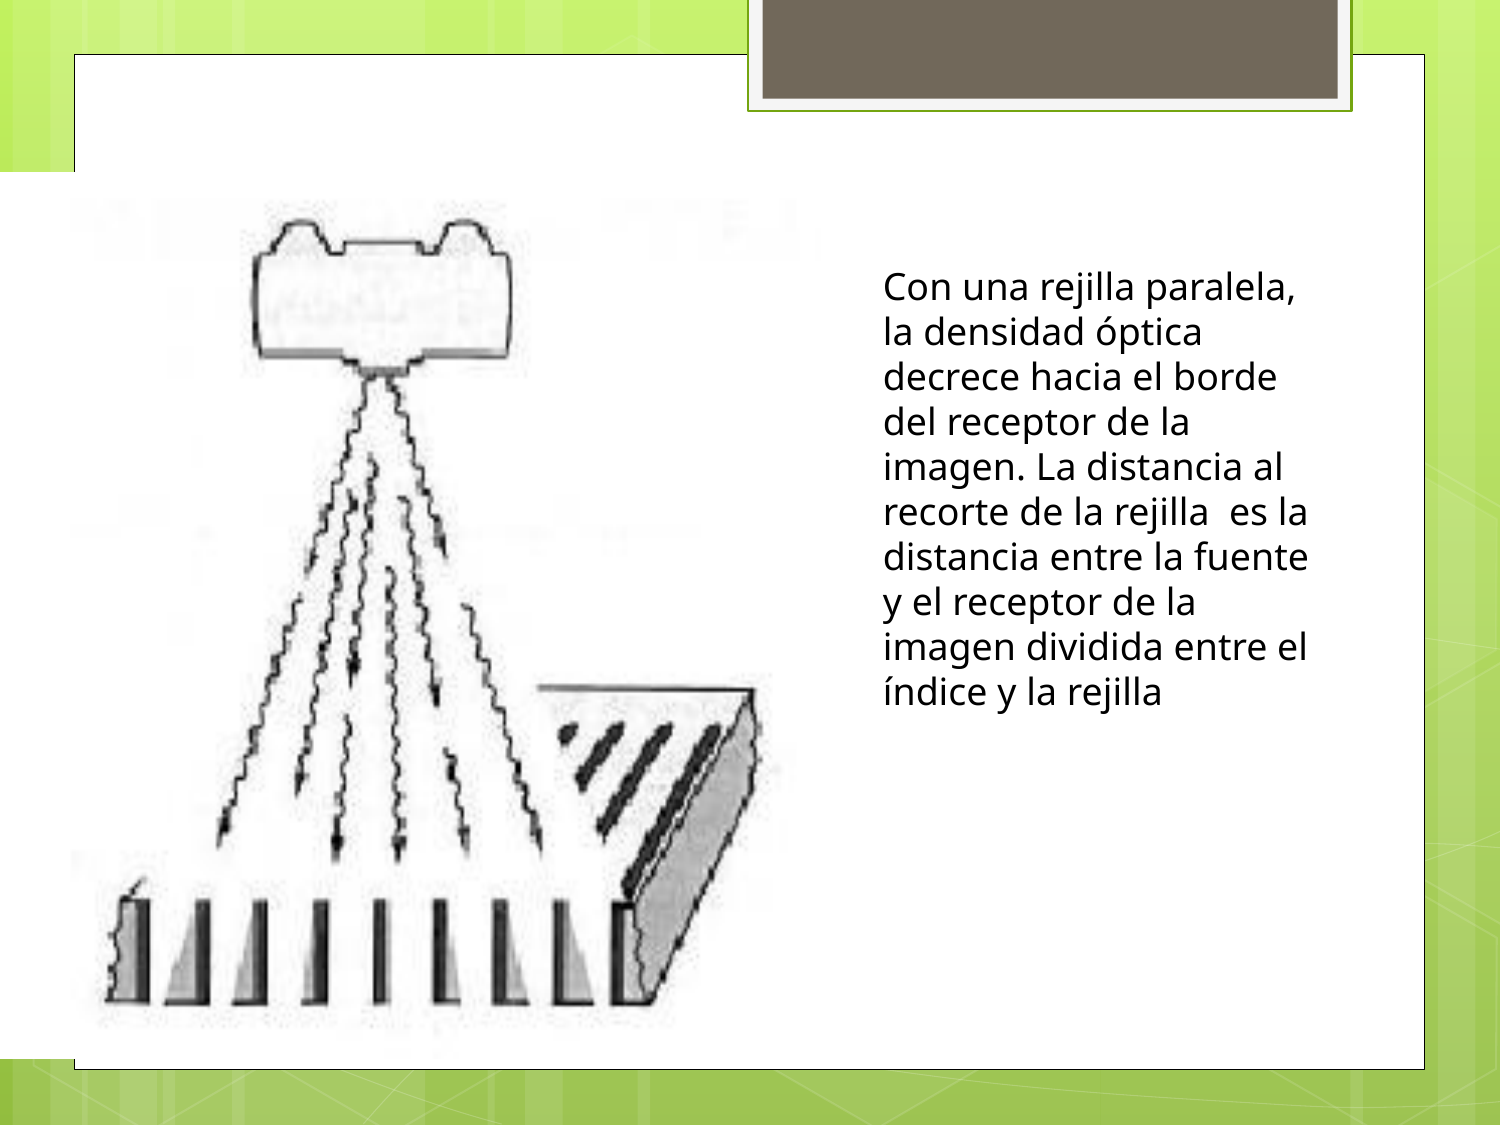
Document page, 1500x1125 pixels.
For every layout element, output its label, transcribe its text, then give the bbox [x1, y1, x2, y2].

picture [0, 172, 828, 1059]
text_box Con una rejilla paralela, la densidad óptica decrece hacia el borde del receptor de la imagen. La distancia al recorte de la rejilla es la distancia entre la fuente y el receptor de la imagen dividida entre el índice y la rejilla [868, 255, 1341, 721]
